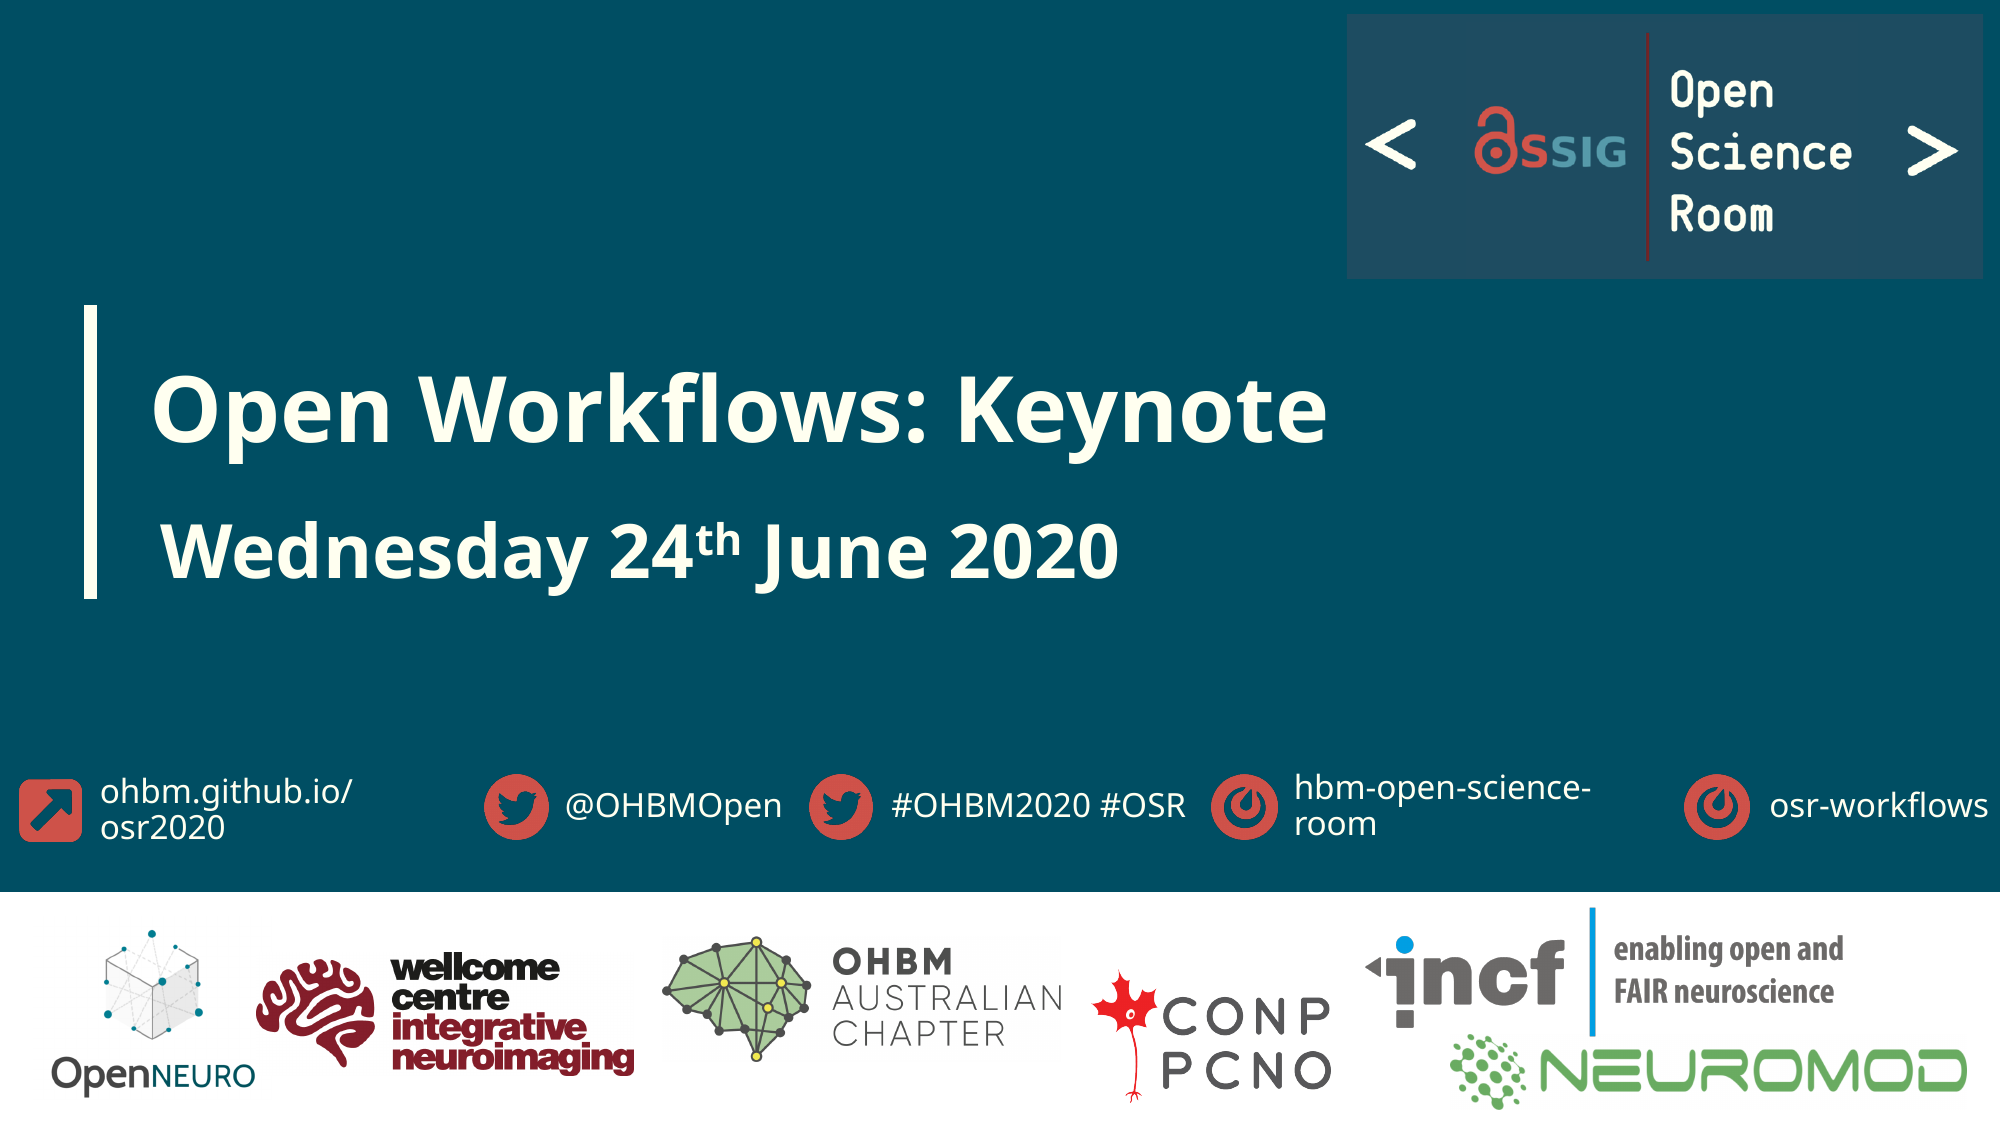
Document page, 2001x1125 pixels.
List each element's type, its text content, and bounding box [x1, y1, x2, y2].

picture [1348, 15, 1982, 278]
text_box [19, 775, 490, 846]
title Open Workflows: Keynote [134, 294, 1484, 470]
text_box [0, 0, 2000, 893]
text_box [33, 863, 1967, 1110]
text_box Wednesday 24th June 2020 [145, 427, 1495, 603]
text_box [484, 771, 800, 843]
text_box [808, 770, 1208, 844]
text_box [1684, 774, 2000, 840]
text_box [1211, 774, 1680, 840]
